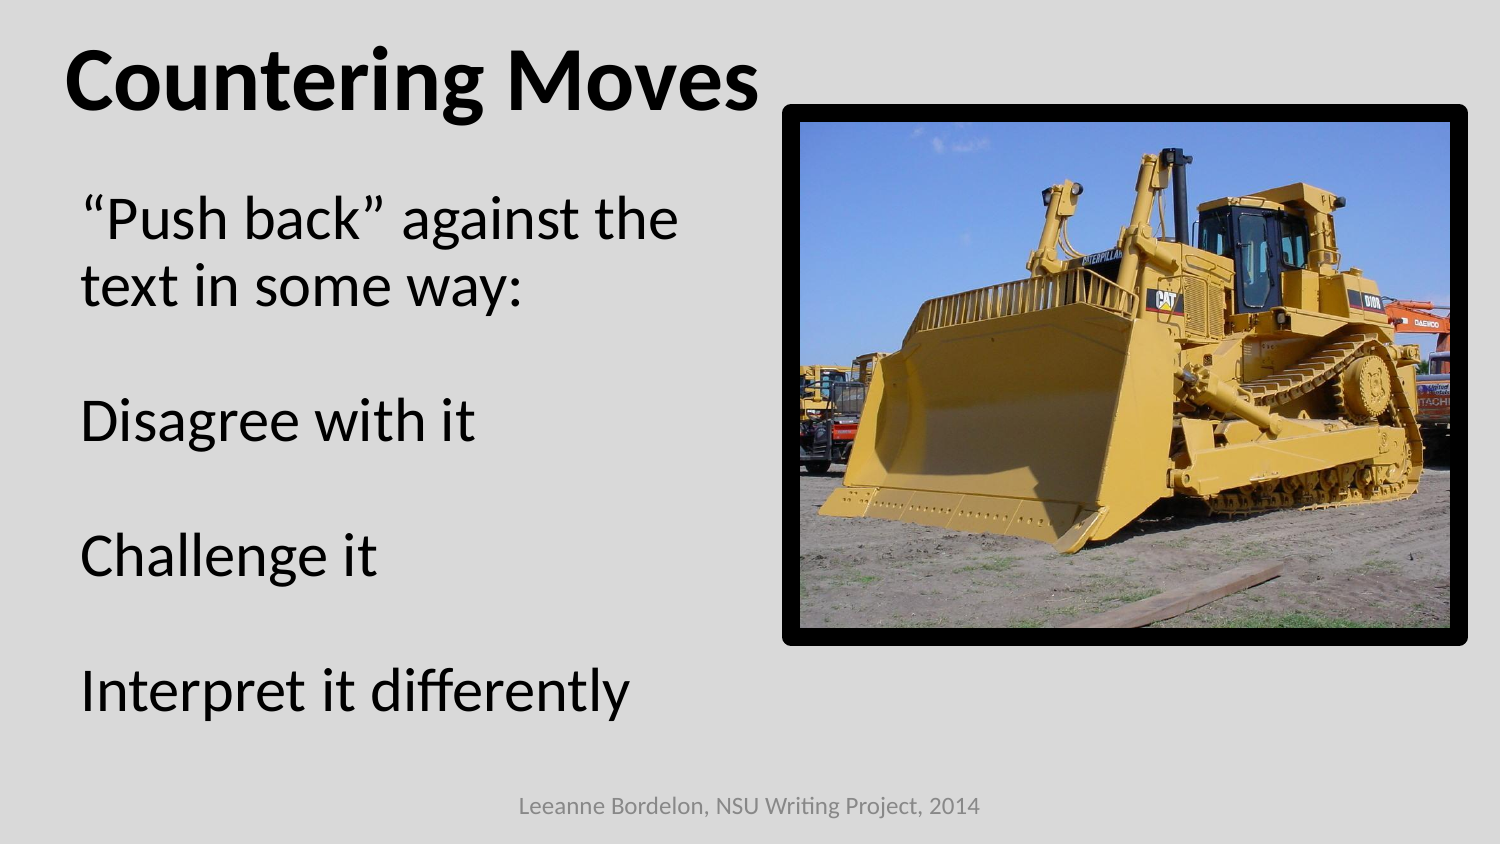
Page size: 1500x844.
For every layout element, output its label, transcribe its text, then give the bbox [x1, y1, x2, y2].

text_box “Push back” against the text in some way: Disagree with it Challenge it Interpret it differently [65, 178, 800, 681]
picture [799, 121, 1451, 629]
title Countering Moves [50, 37, 1344, 124]
footer Leeanne Bordelon, NSU Writing Project, 2014 [496, 787, 1004, 822]
